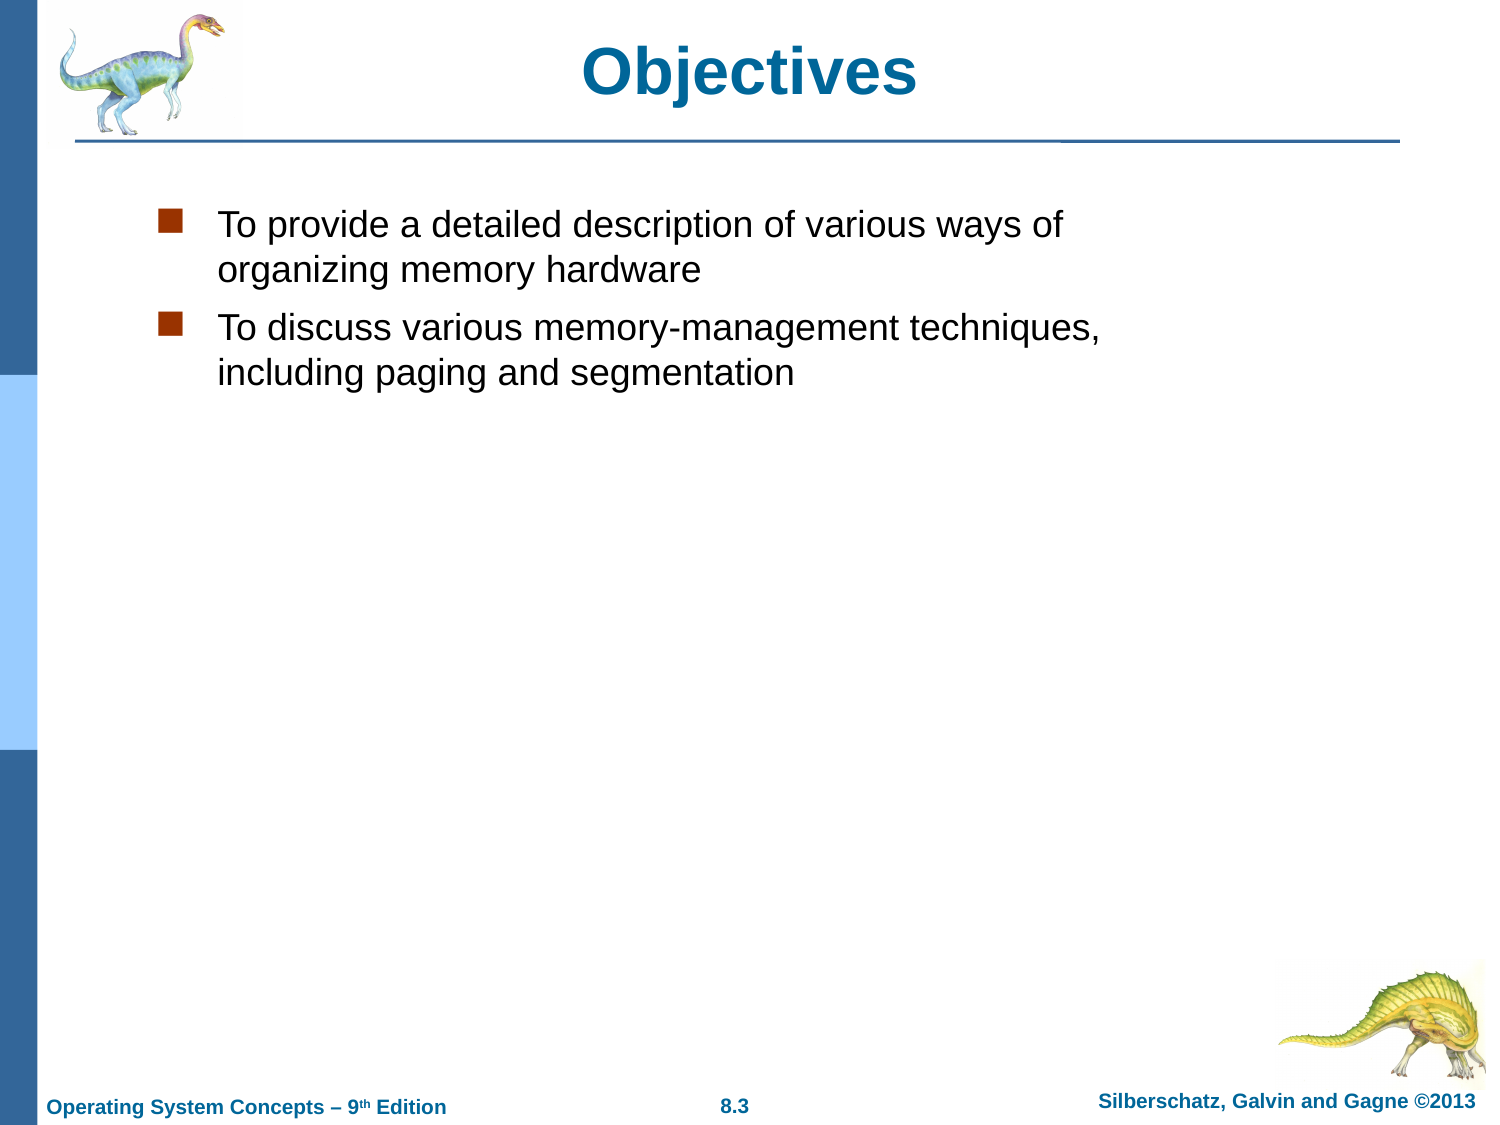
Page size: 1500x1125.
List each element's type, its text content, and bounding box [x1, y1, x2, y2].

title Objectives [74, 20, 1426, 116]
picture [46, 0, 243, 149]
picture [1275, 959, 1486, 1090]
list To provide a detailed description of various ways of organizing memory hardware To discuss various memory-management techniques, including paging and segmentation [145, 191, 1234, 921]
